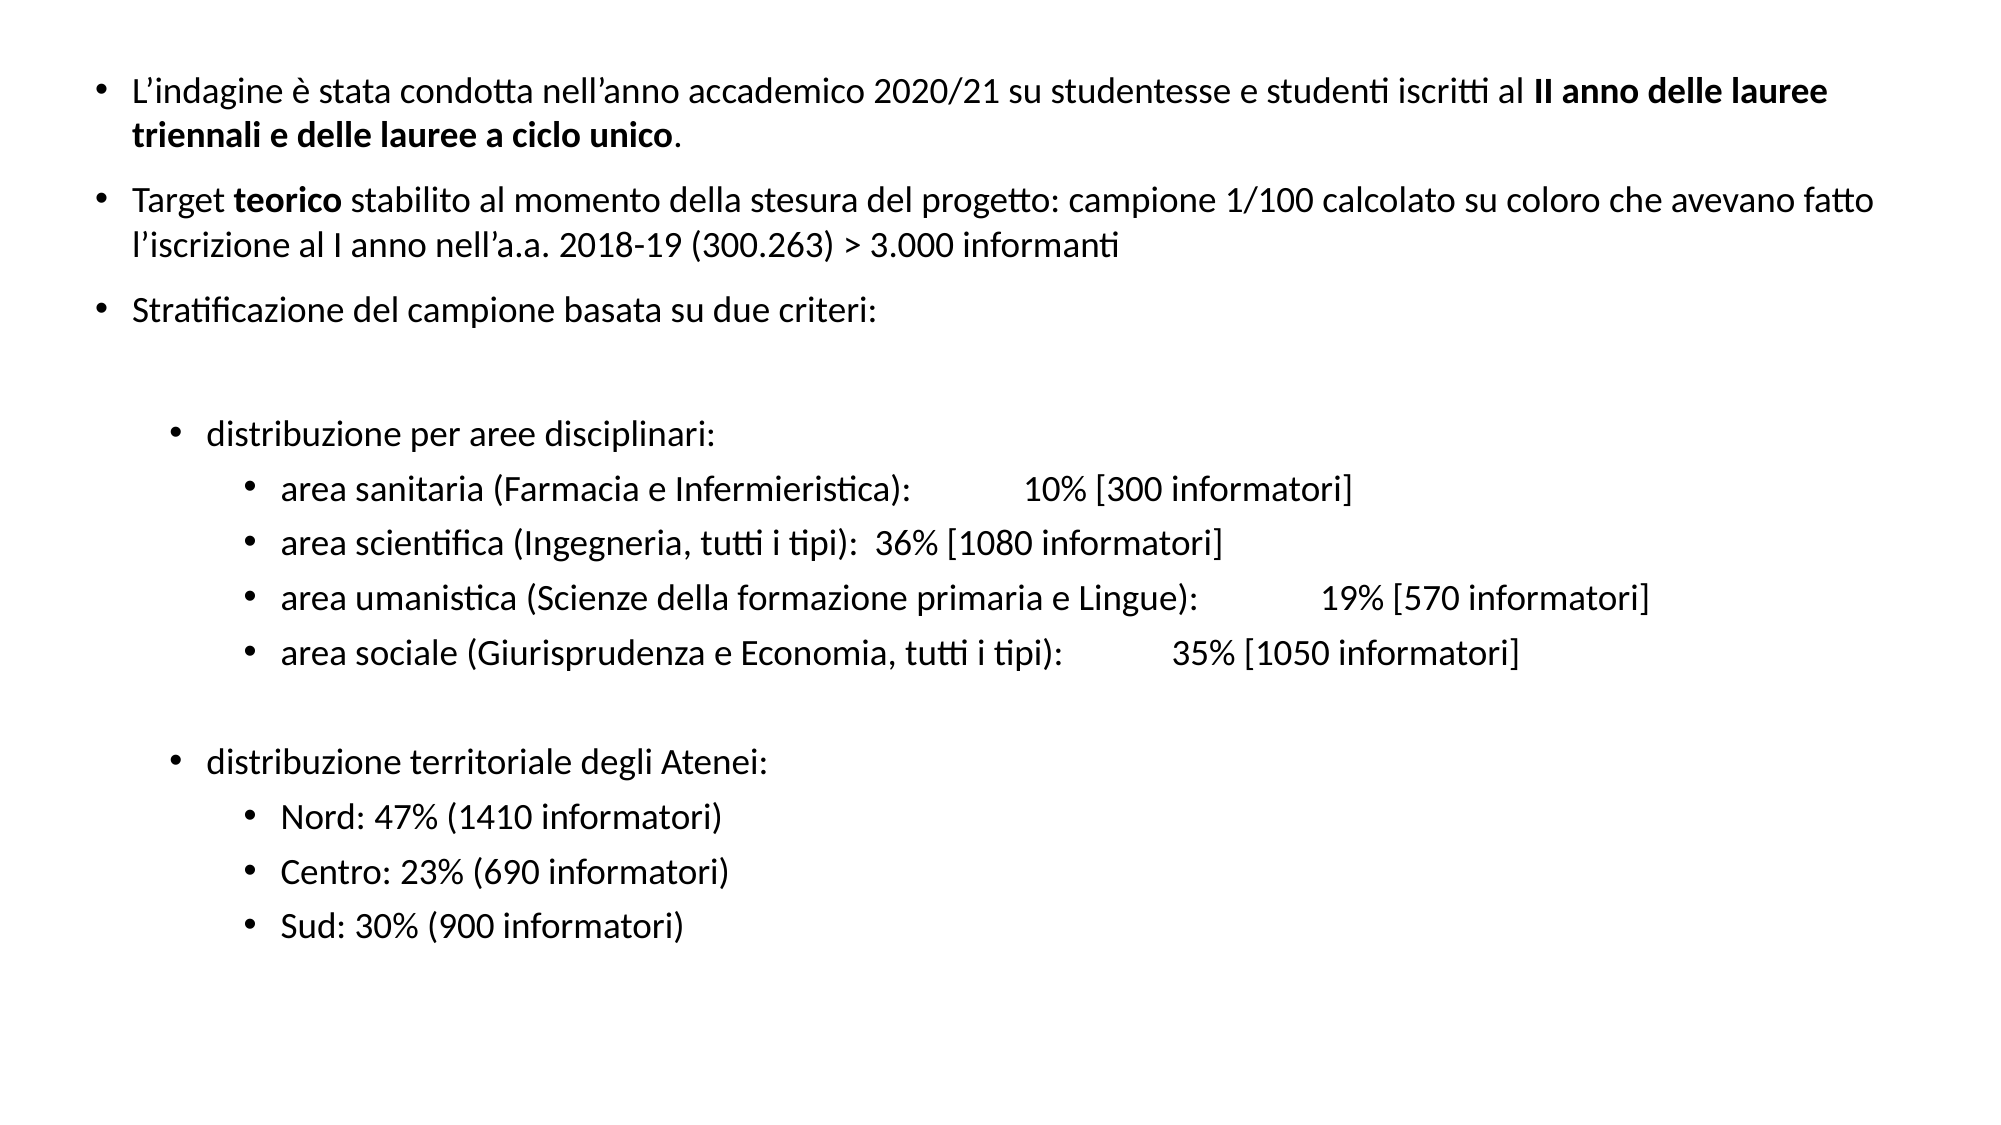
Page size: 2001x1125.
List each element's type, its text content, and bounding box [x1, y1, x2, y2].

list L’indagine è stata condotta nell’anno accademico 2020/21 su studentesse e studenti iscritti al II anno delle lauree triennali e delle lauree a ciclo unico. Target teorico stabilito al momento della stesura del progetto: campione 1/100 calcolato su coloro che avevano fatto l’iscrizione al I anno nell’a.a. 2018-19 (300.263) > 3.000 informanti Stratificazione del campione basata su due criteri: distribuzione per aree disciplinari: area sanitaria (Farmacia e Infermieristica): 10% [300 informatori] area scientifica (Ingegneria, tutti i tipi): 36% [1080 informatori] area umanistica (Scienze della formazione primaria e Lingue): 19% [570 informatori] area sociale (Giurisprudenza e Economia, tutti i tipi): 35% [1050 informatori] distribuzione territoriale degli Atenei: Nord: 47% (1410 informatori) Centro: 23% (690 informatori) Sud: 30% (900 informatori) [80, 58, 1899, 958]
